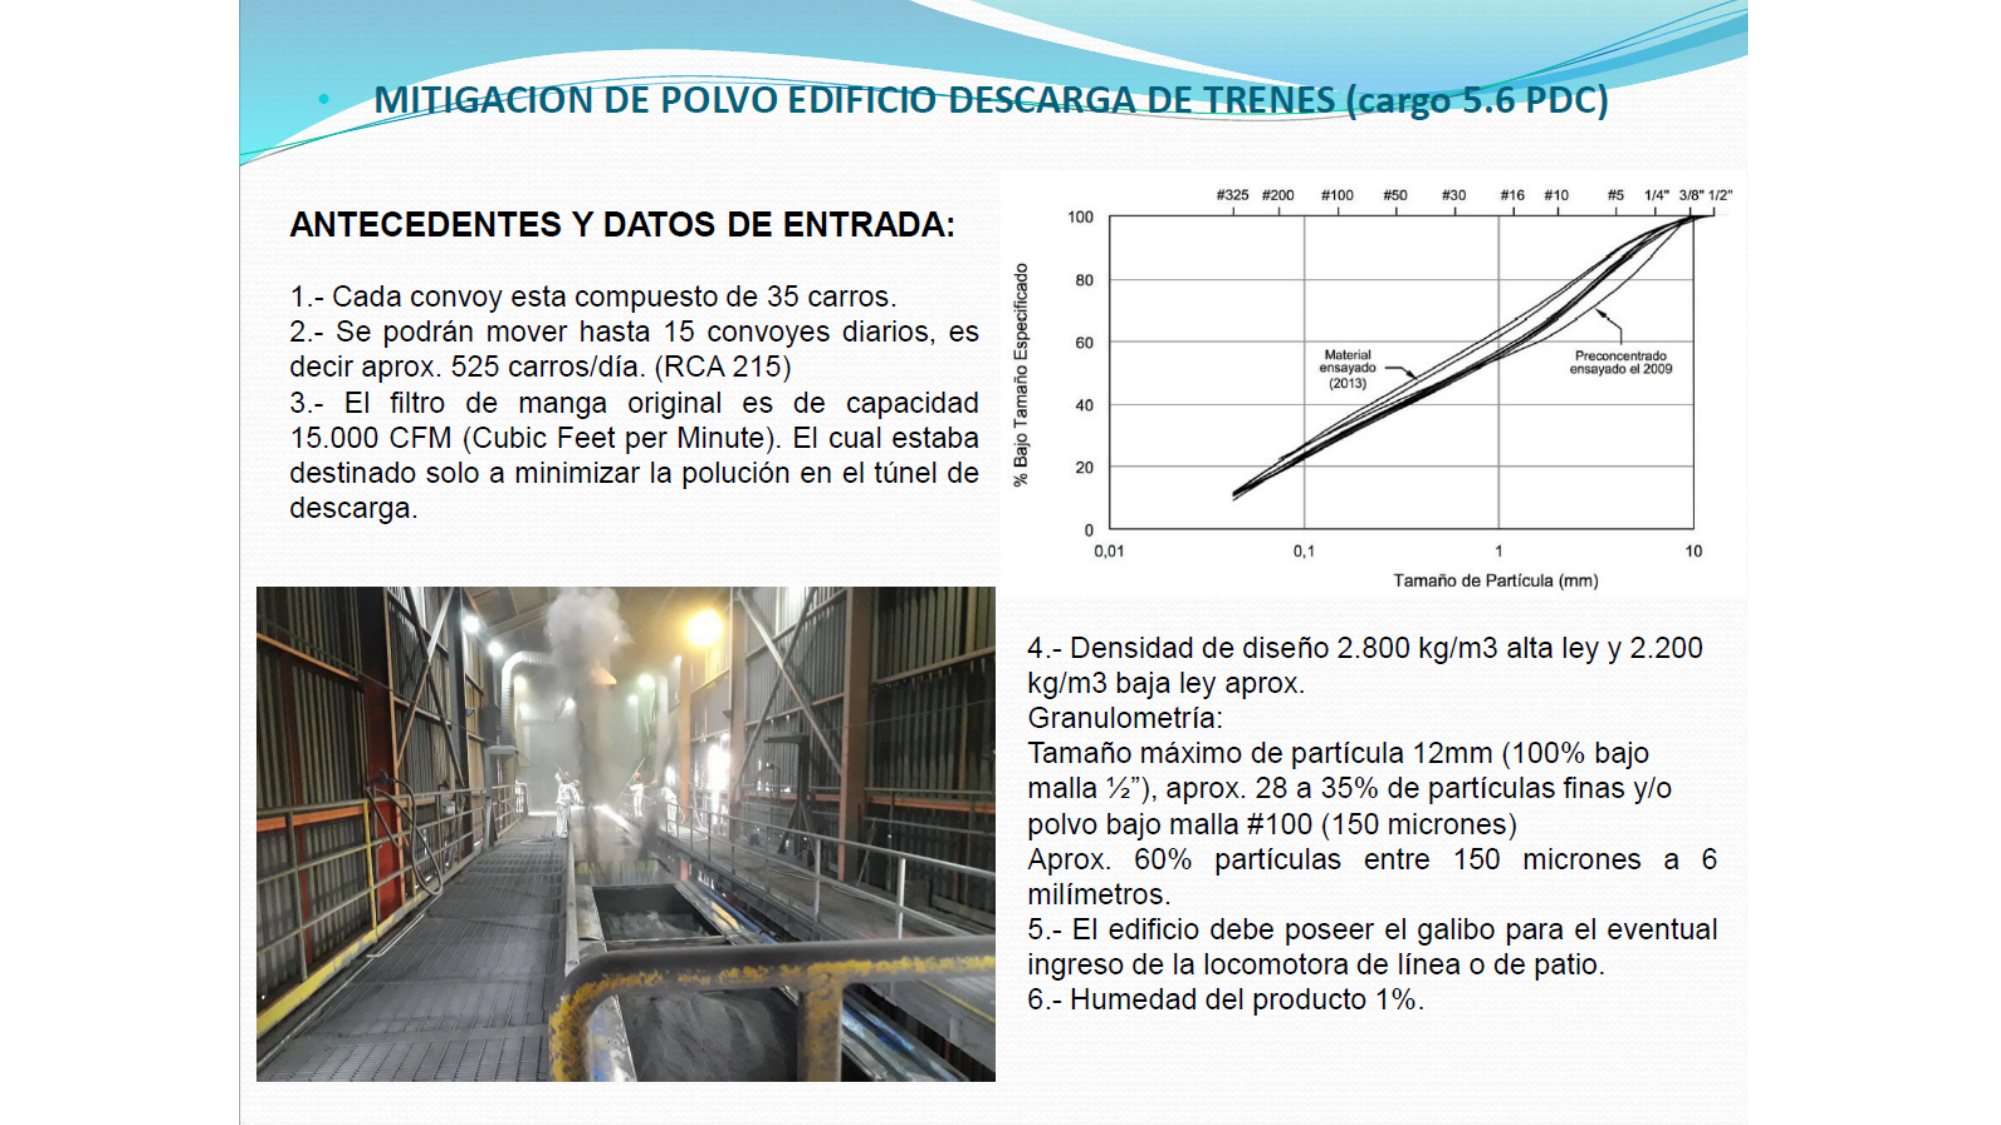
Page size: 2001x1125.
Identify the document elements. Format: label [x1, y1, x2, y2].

picture [239, 0, 1749, 1125]
